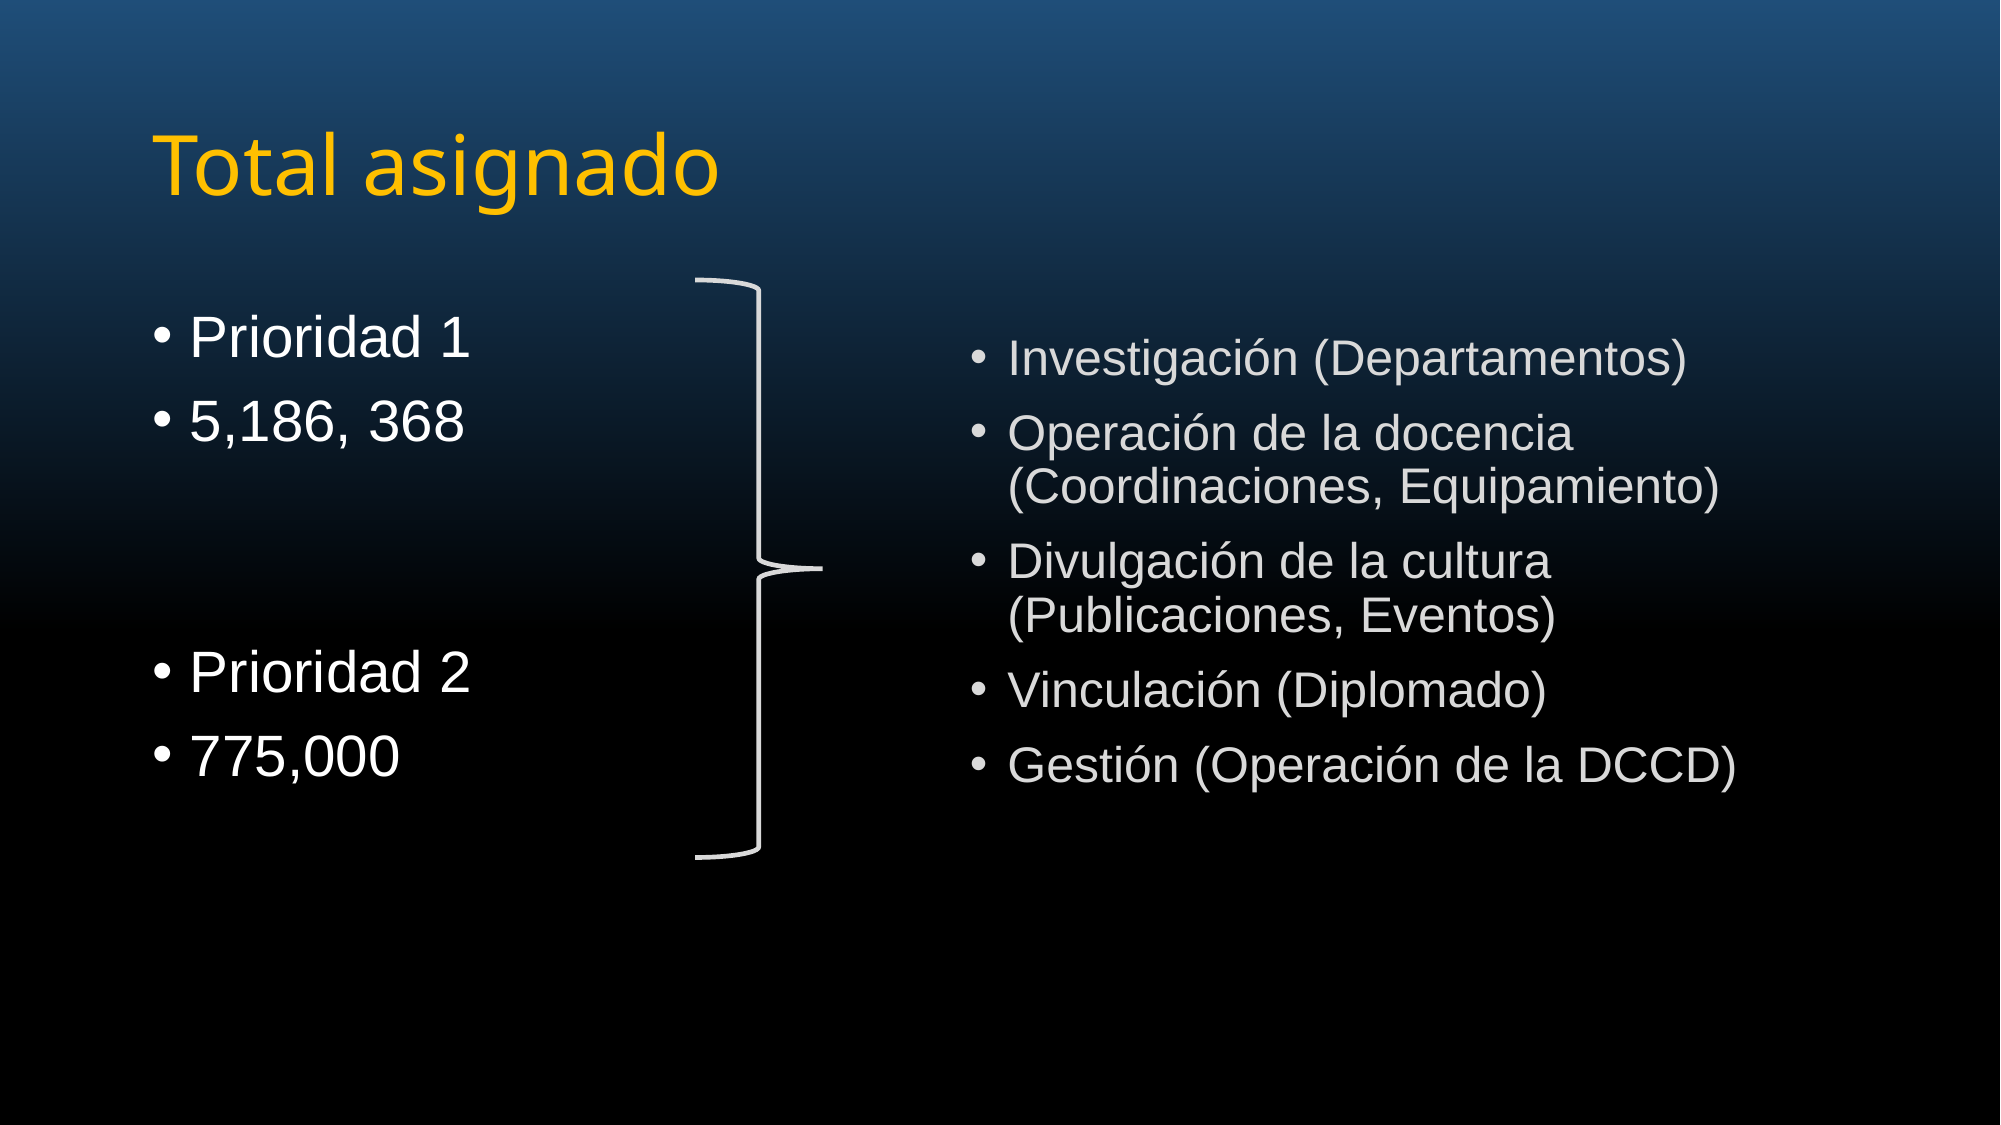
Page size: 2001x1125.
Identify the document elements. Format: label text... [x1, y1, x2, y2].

text_box Investigación (Departamentos) Operación de la docencia (Coordinaciones, Equipamiento) Divulgación de la cultura (Publicaciones, Eventos) Vinculación (Diplomado) Gestión (Operación de la DCCD) [954, 324, 1775, 963]
text_box [695, 279, 823, 859]
title Total asignado [137, 59, 930, 278]
list Prioridad 1 5,186, 368 Prioridad 2 775,000 [137, 299, 633, 1014]
